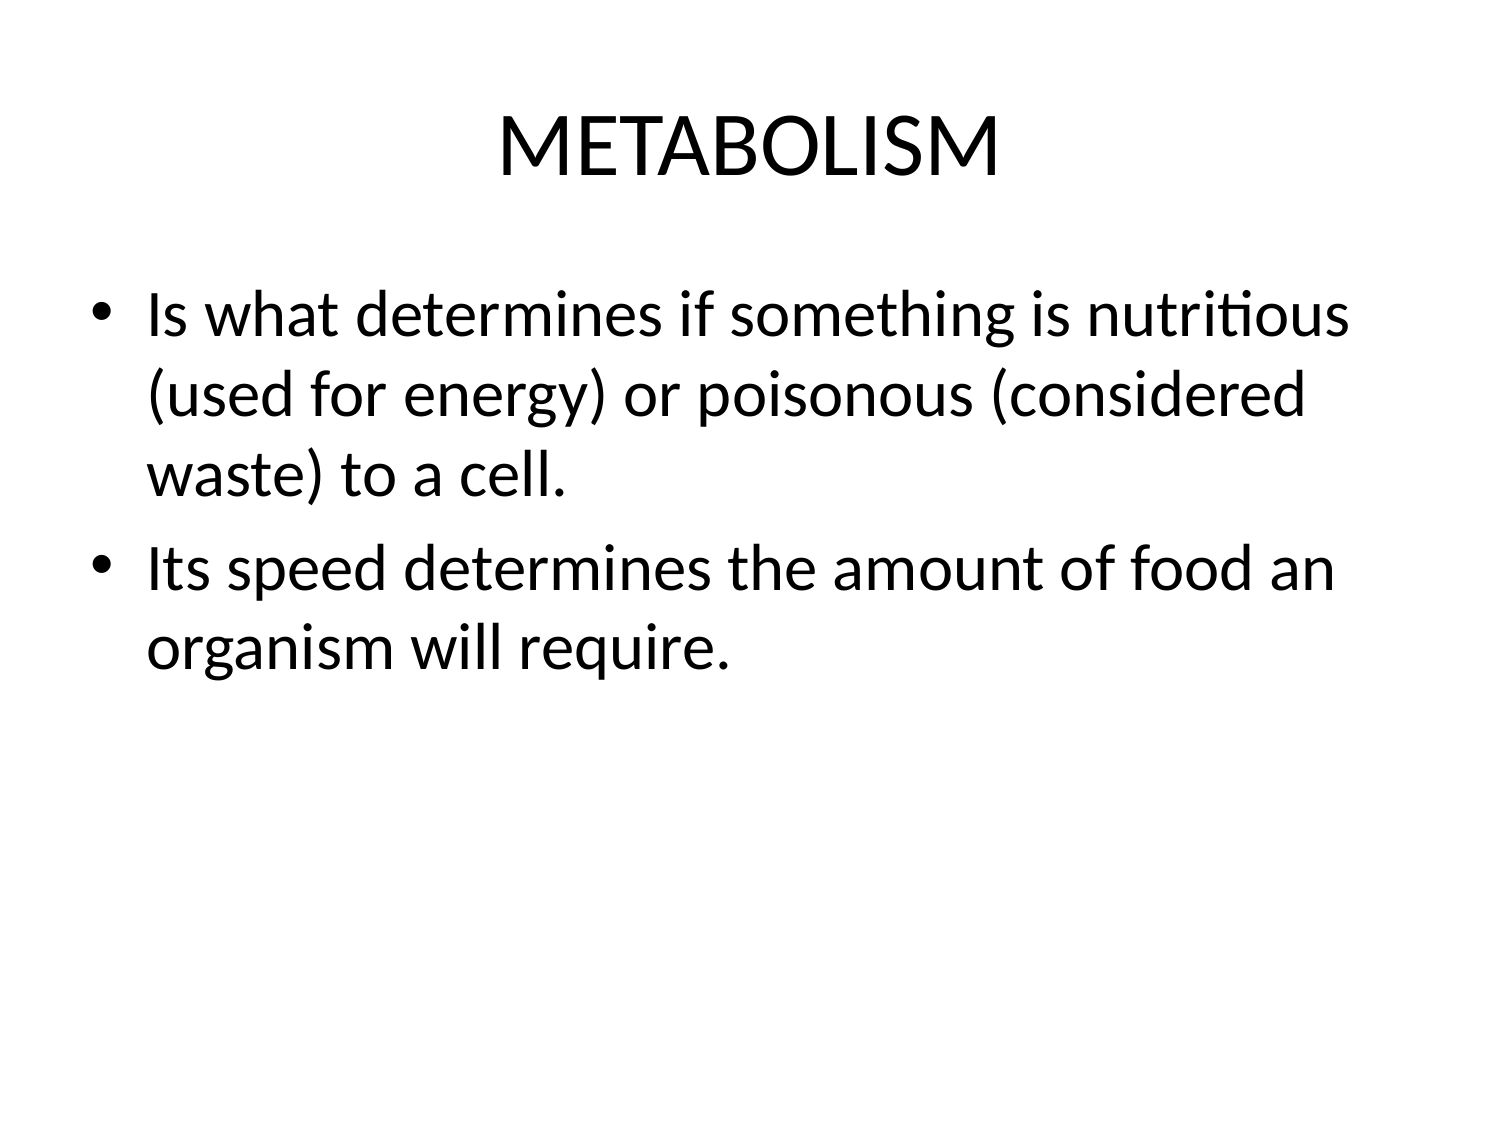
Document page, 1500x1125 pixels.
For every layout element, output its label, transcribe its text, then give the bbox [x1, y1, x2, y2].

list Is what determines if something is nutritious (used for energy) or poisonous (considered waste) to a cell. Its speed determines the amount of food an organism will require. [75, 262, 1425, 1005]
title METABOLISM [75, 45, 1425, 233]
